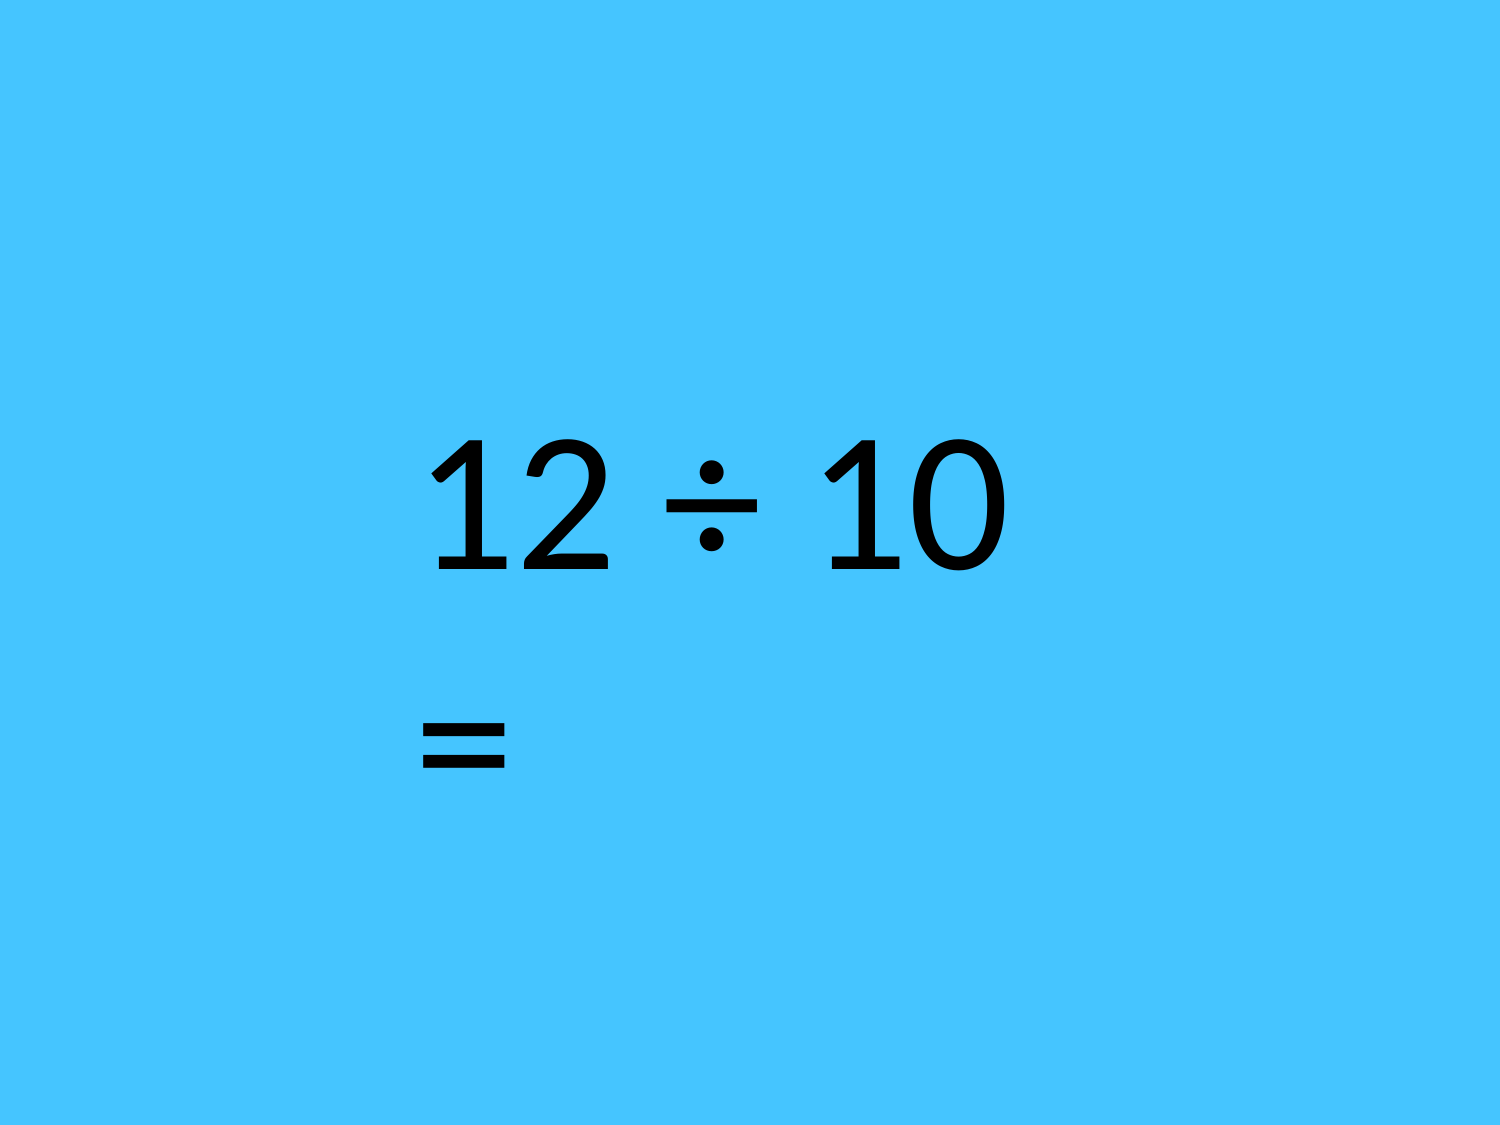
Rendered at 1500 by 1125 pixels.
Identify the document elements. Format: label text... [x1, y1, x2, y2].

text_box 12 ÷ 10 = [399, 362, 1138, 858]
